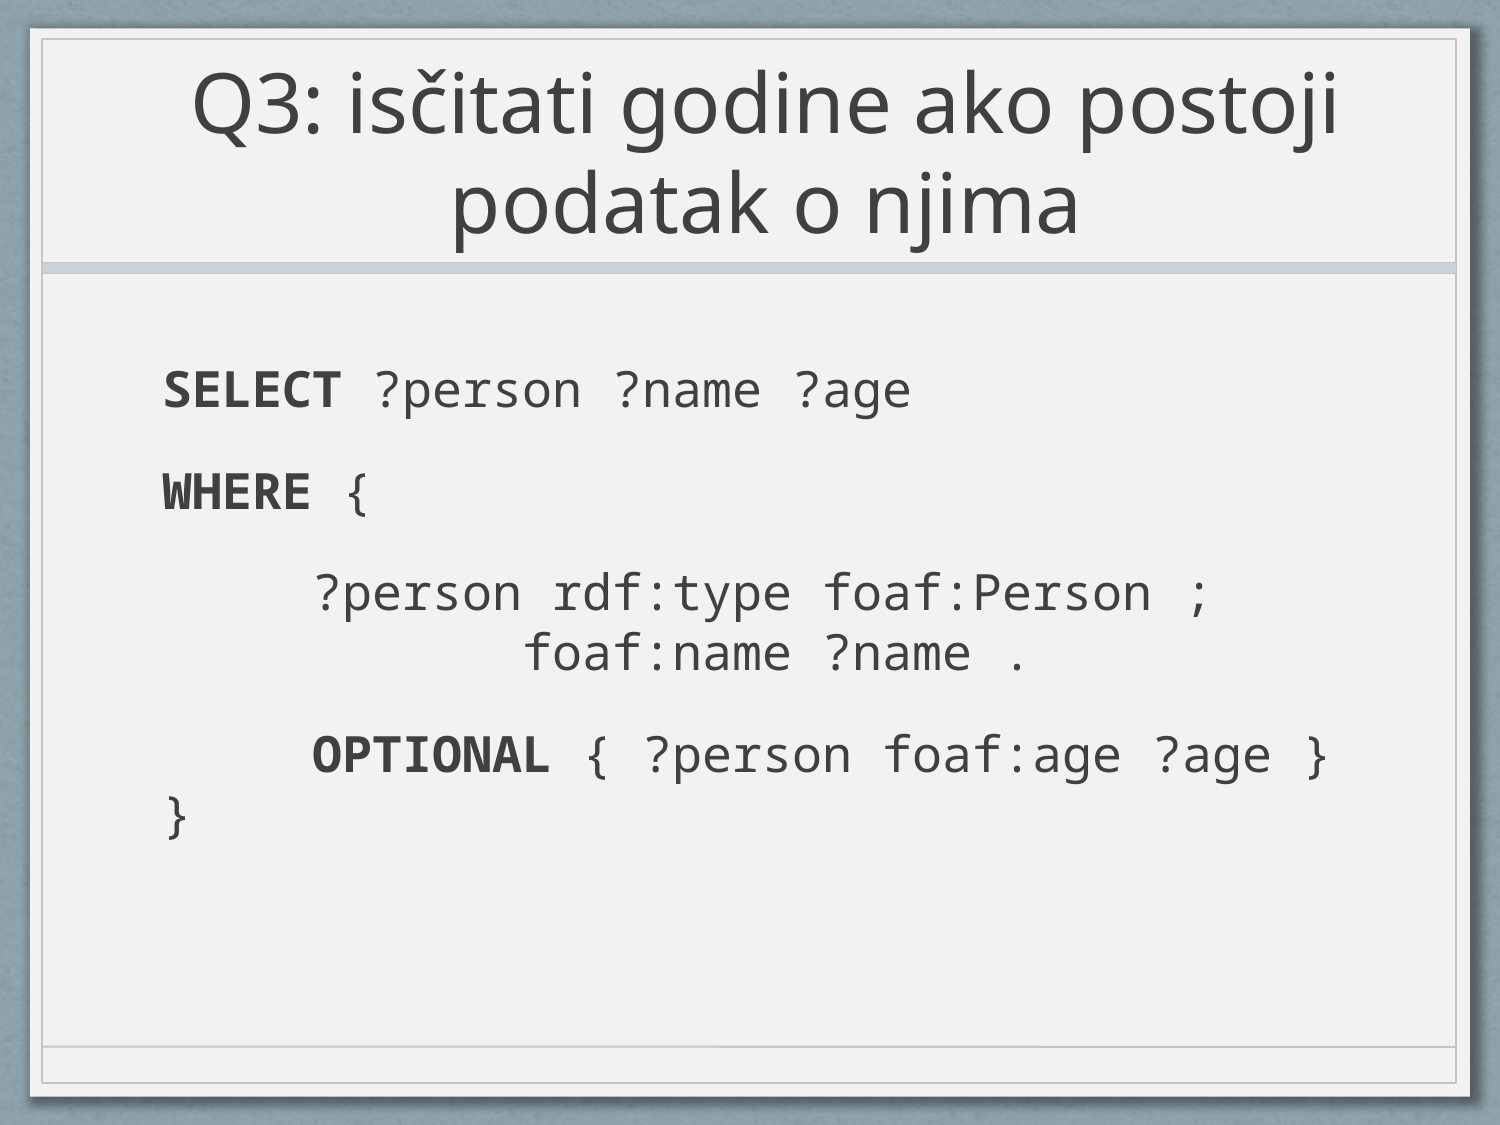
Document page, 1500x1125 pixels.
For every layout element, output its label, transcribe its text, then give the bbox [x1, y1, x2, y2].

list SELECT ?person ?name ?age WHERE { ?person rdf:type foaf:Person ; foaf:name ?name . OPTIONAL { ?person foaf:age ?age } } [147, 350, 1353, 996]
title Q3: isčitati godine ako postoji podatak o njima [147, 40, 1386, 260]
